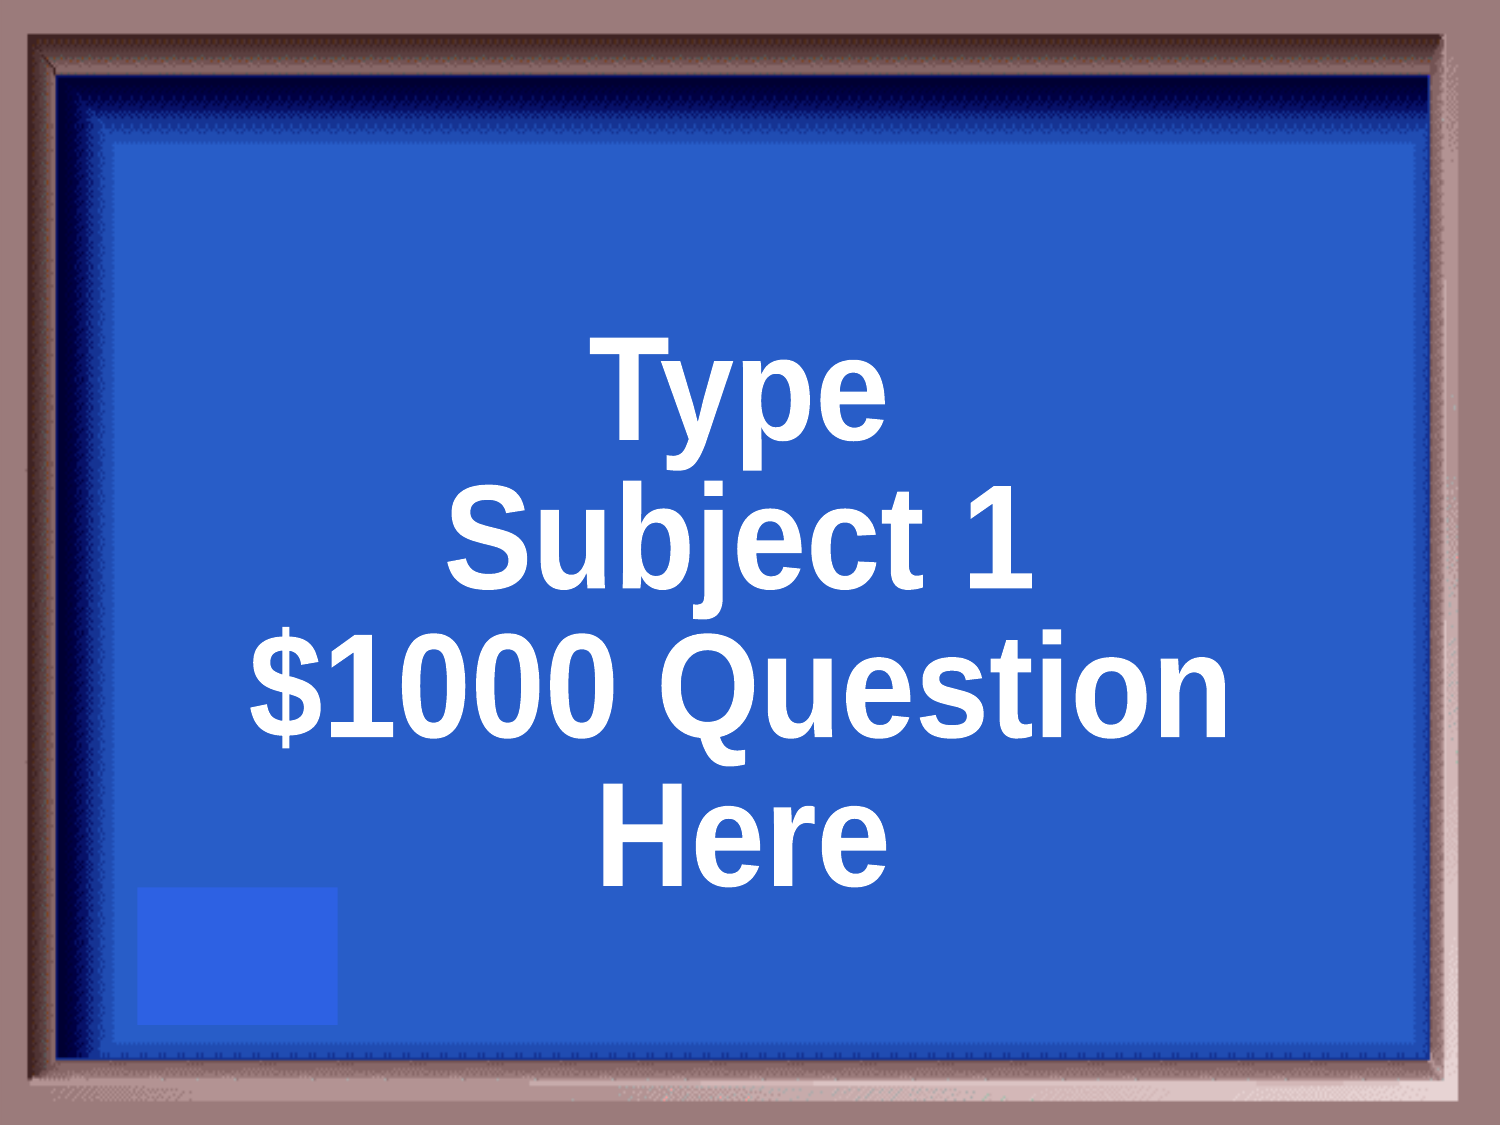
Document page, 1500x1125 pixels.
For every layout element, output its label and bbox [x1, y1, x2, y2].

text_box [137, 887, 338, 1025]
picture [0, 0, 1500, 1125]
